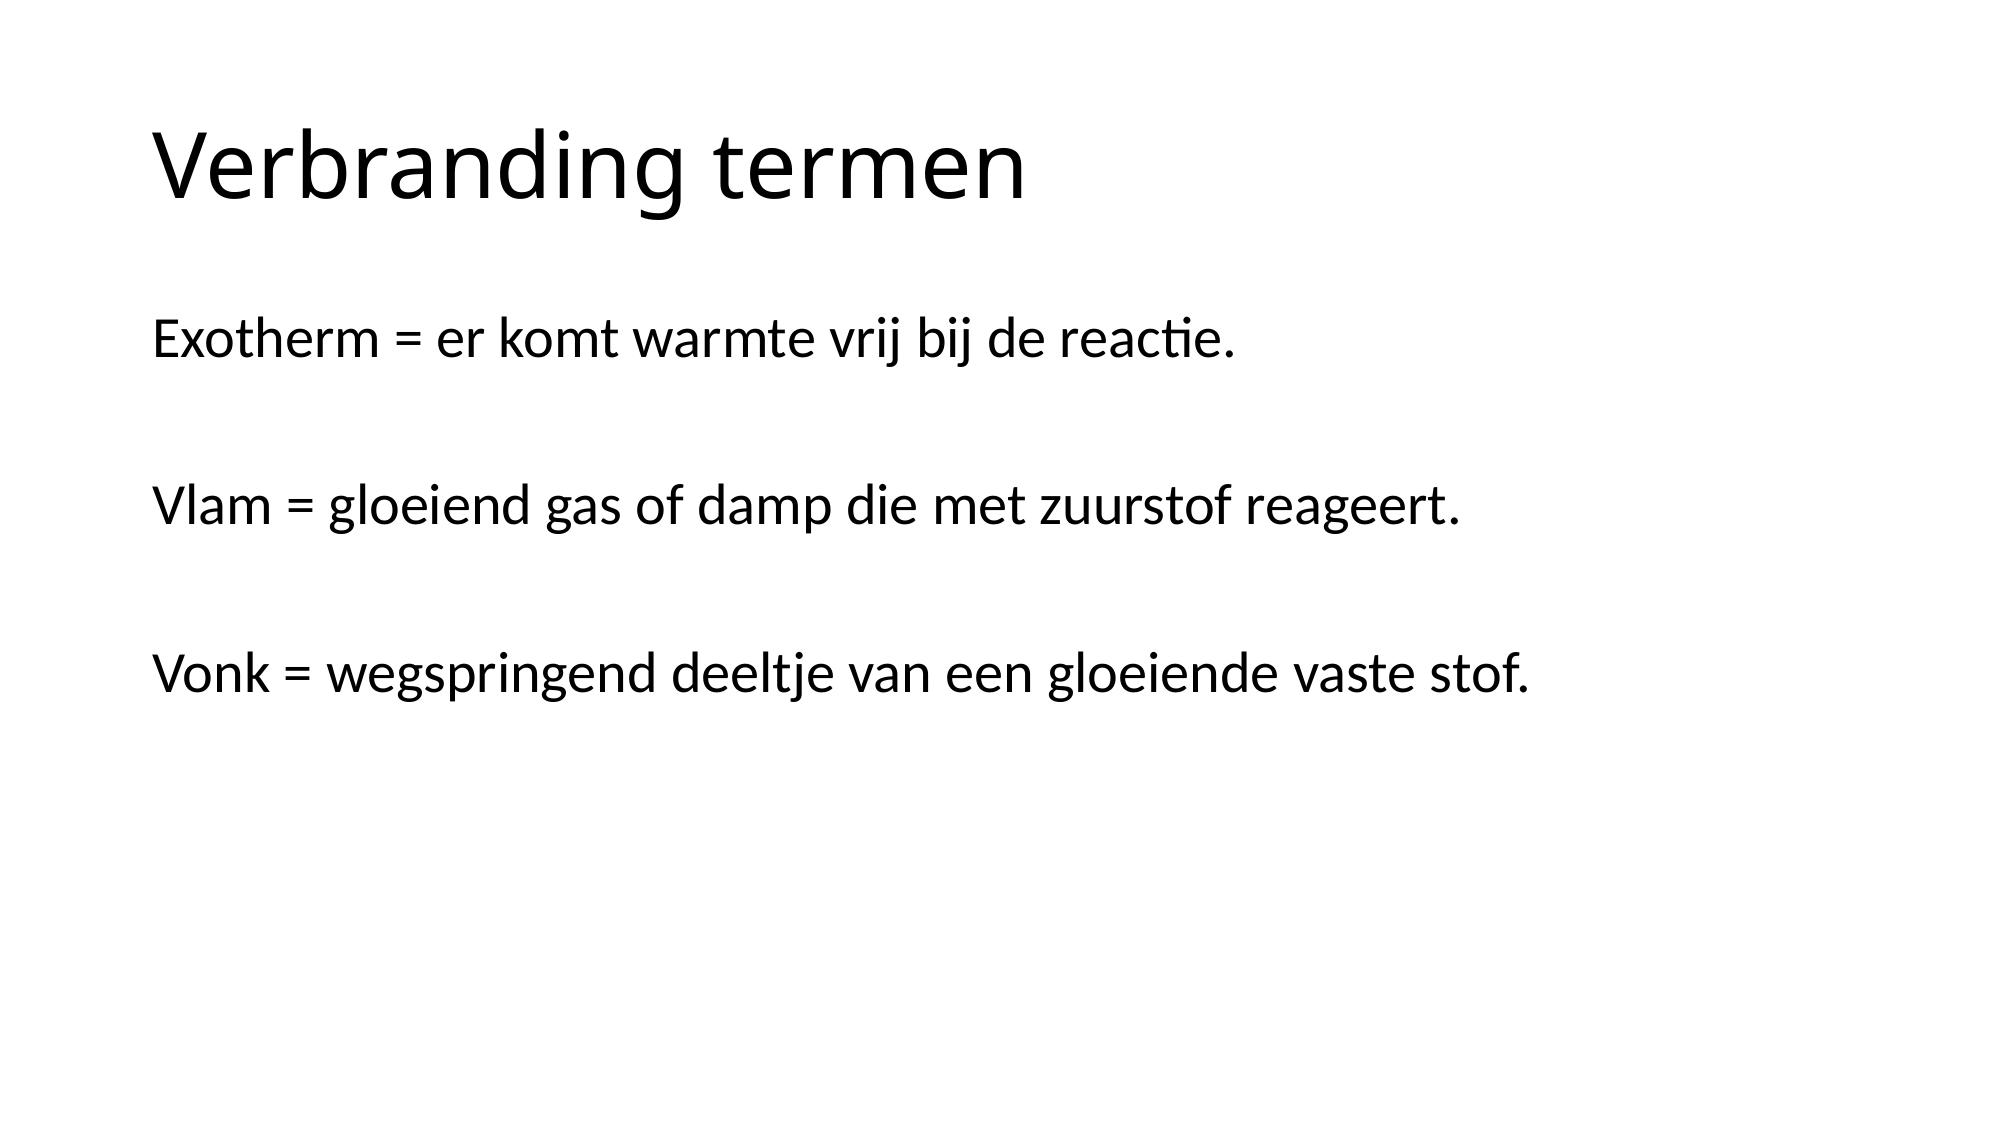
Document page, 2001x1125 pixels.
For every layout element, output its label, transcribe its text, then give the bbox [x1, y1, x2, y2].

title Verbranding termen [137, 59, 1863, 278]
list Exotherm = er komt warmte vrij bij de reactie. Vlam = gloeiend gas of damp die met zuurstof reageert. Vonk = wegspringend deeltje van een gloeiende vaste stof. [137, 299, 1863, 1014]
